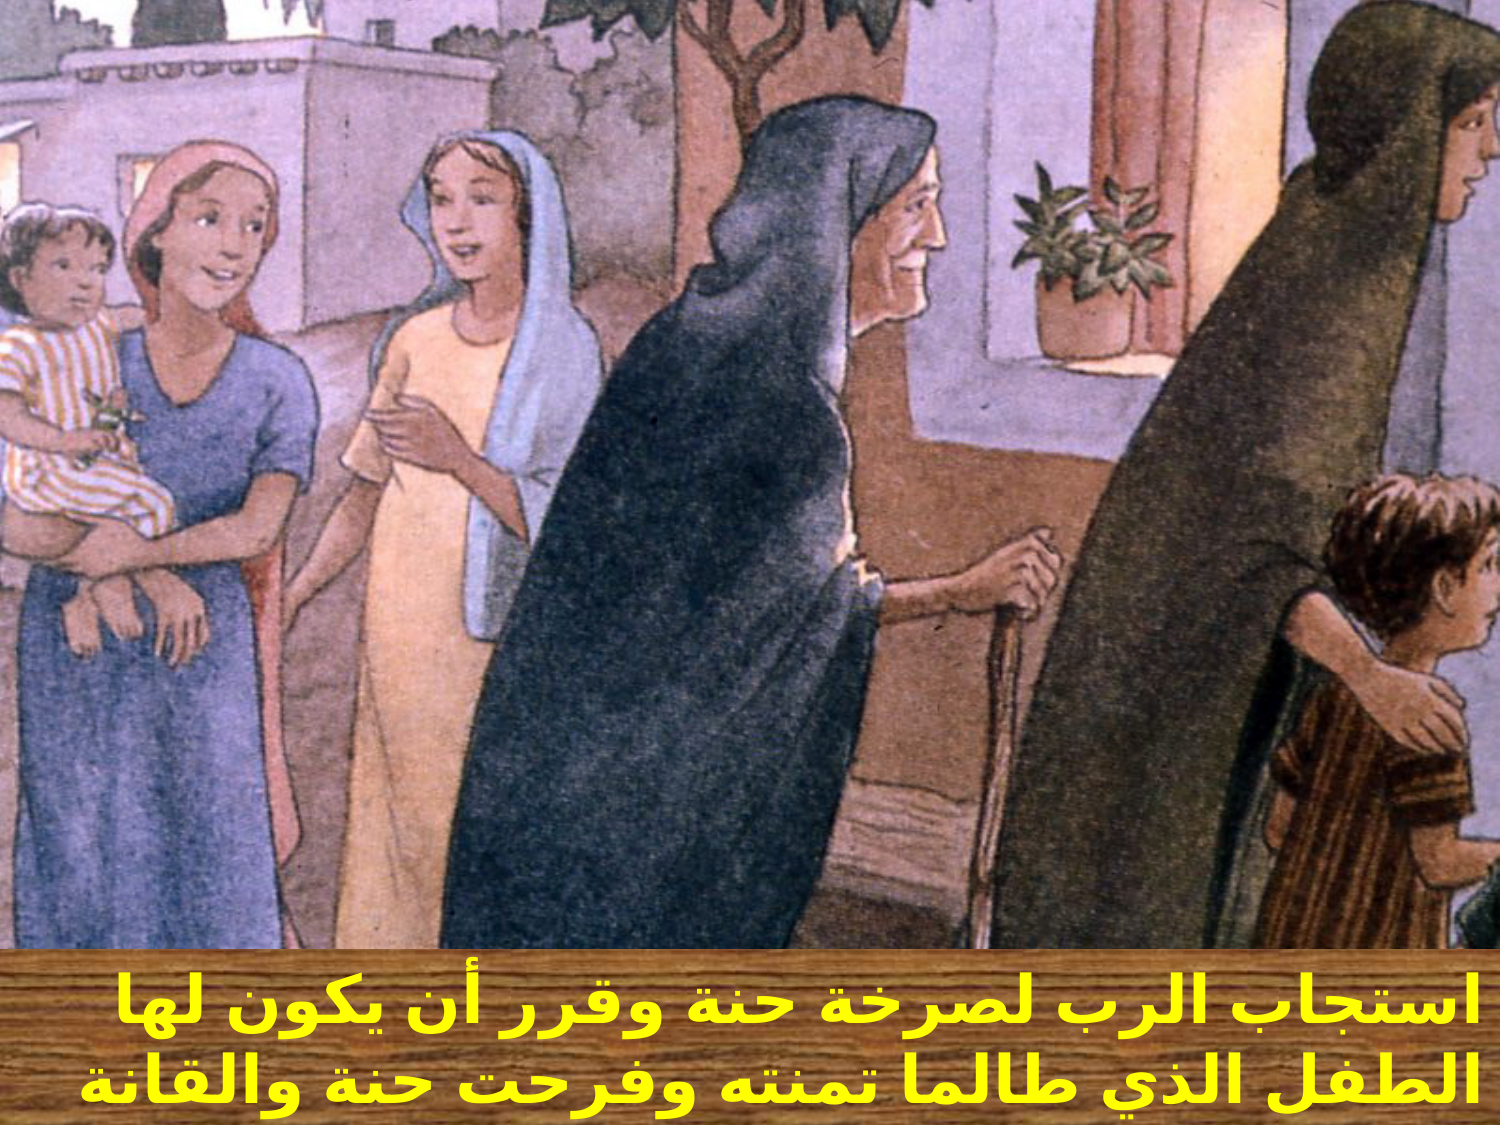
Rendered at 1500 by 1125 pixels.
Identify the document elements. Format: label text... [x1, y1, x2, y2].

picture [0, 0, 1500, 950]
text_box استجاب الرب لصرخة حنة وقرر أن يكون لها الطفل الذي طالما تمنته وفرحت حنة والقانة حين علما بذلك [0, 956, 1500, 1125]
